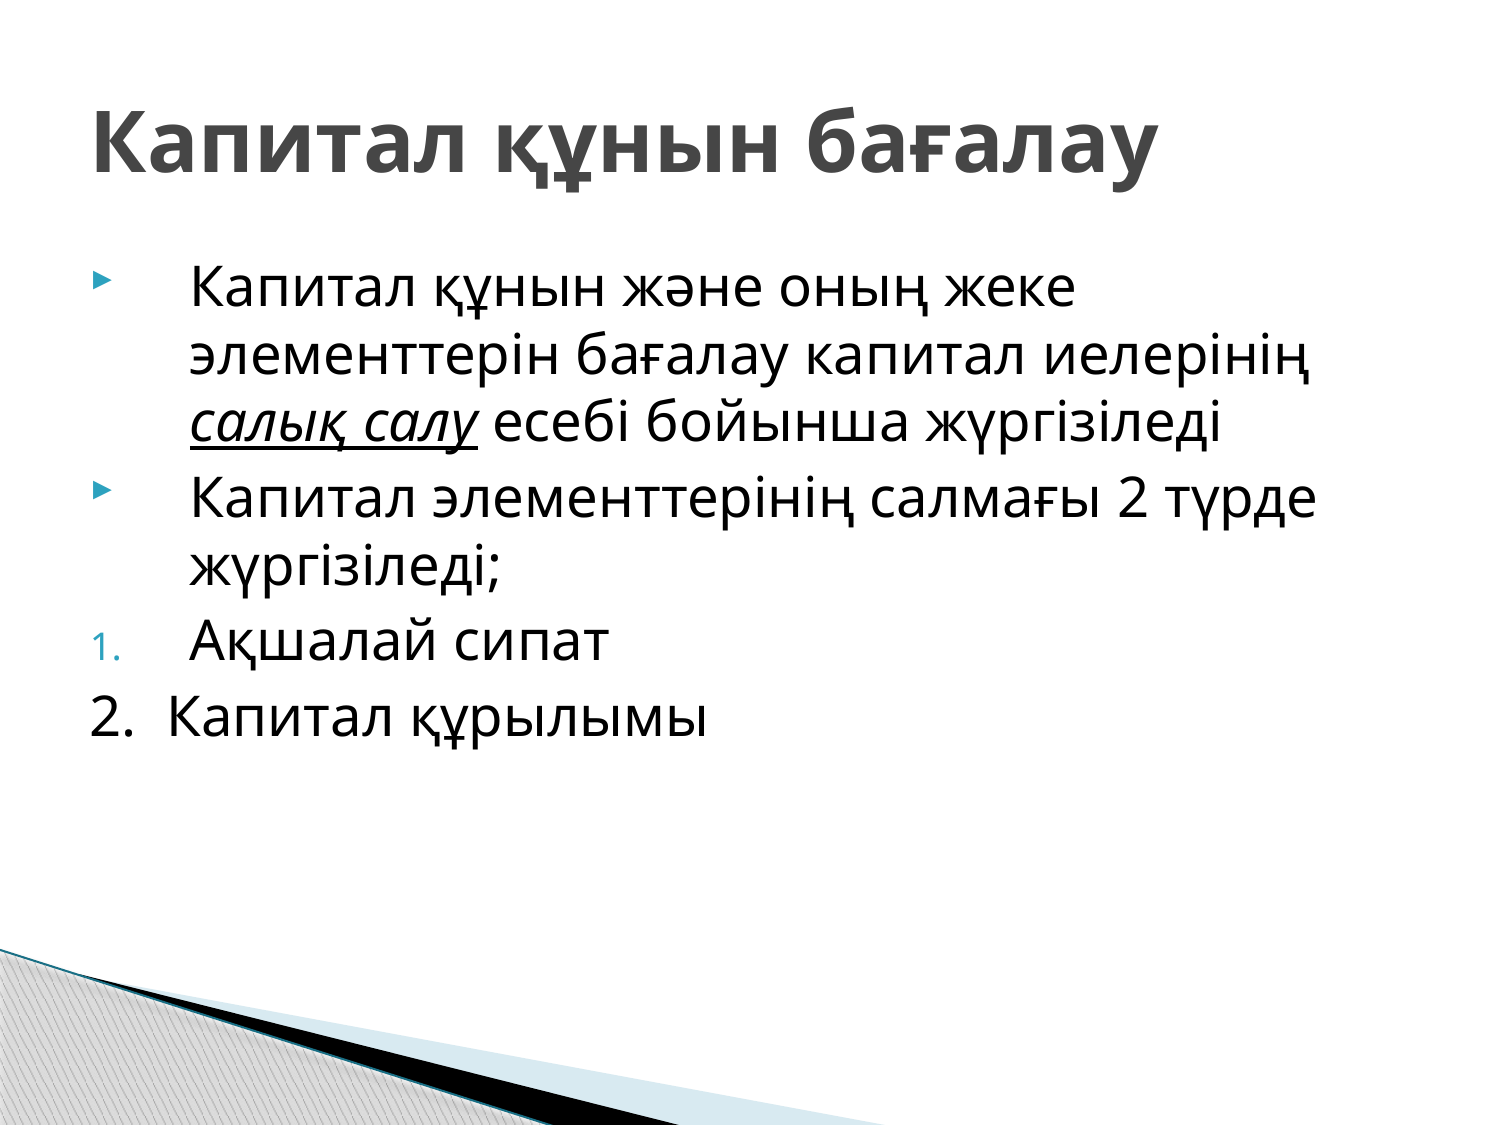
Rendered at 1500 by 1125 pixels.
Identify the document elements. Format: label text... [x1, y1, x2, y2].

list Капитал құнын және оның жеке элементтерін бағалау капитал иелерінің салық салу есебі бойынша жүргізіледі Капитал элементтерінің салмағы 2 түрде жүргізіледі; Ақшалай сипат 2. Капитал құрылымы [75, 243, 1425, 986]
title Капитал құнын бағалау [75, 45, 1425, 233]
